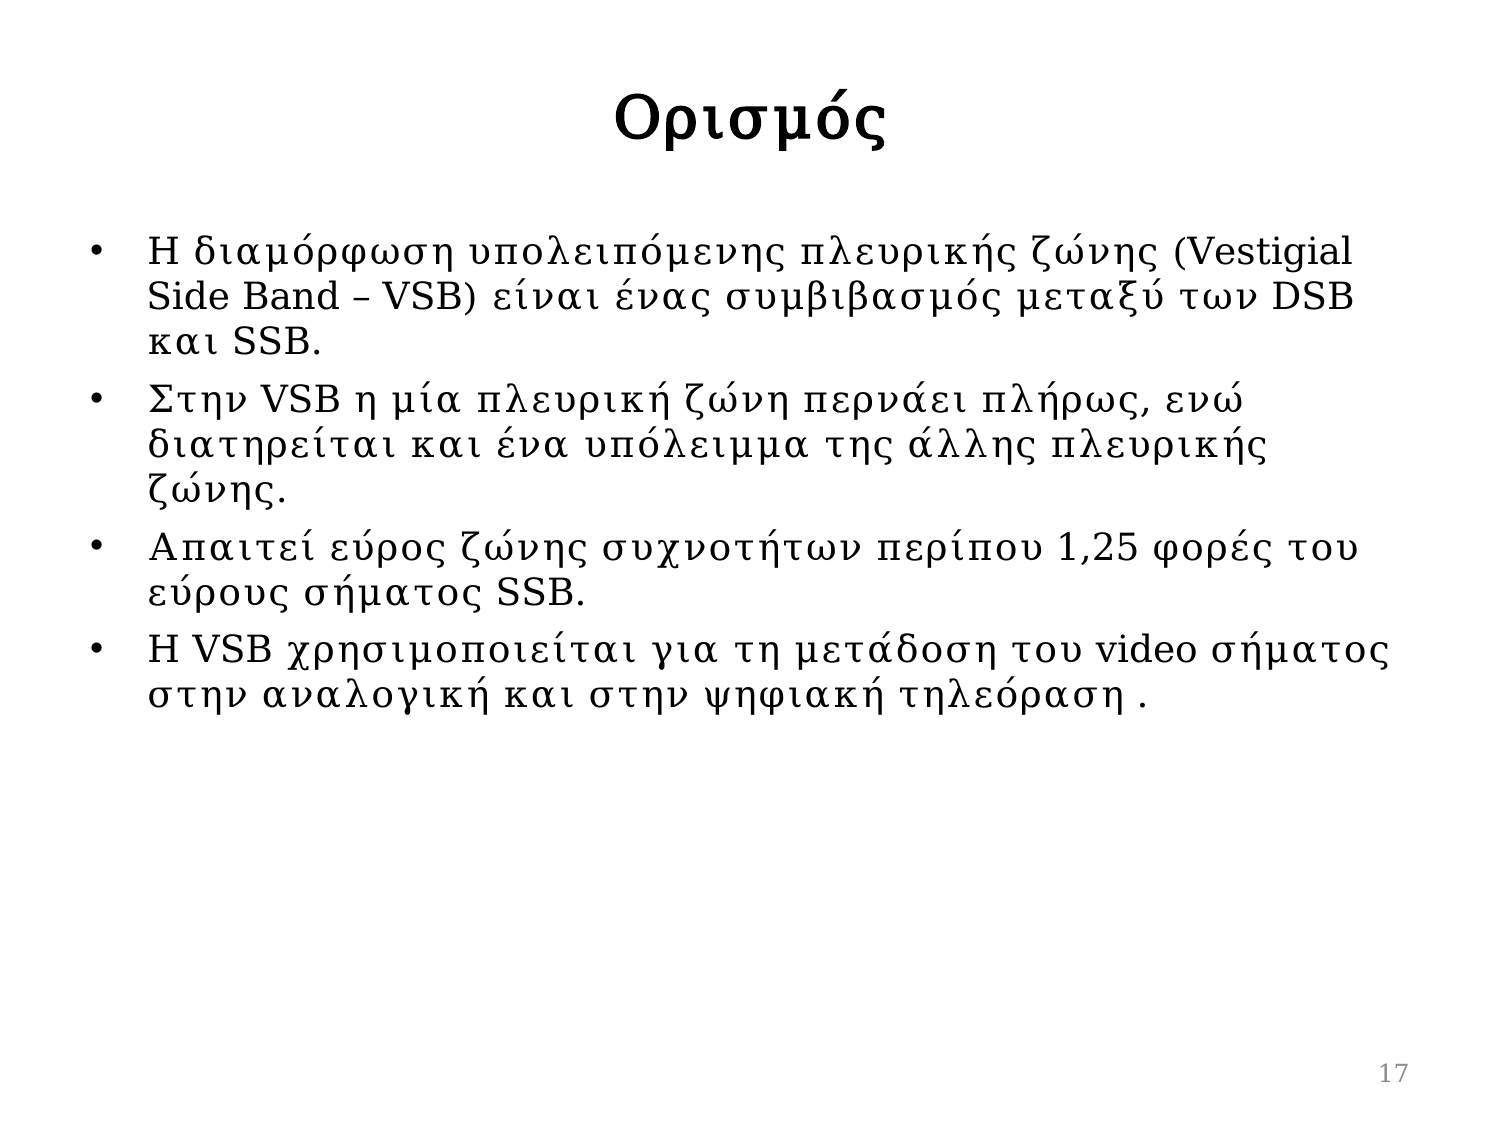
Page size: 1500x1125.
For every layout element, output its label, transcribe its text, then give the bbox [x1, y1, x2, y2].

list Η διαμόρφωση υπολειπόμενης πλευρικής ζώνης (Vestigial Side Band – VSB) είναι ένας συμβιβασμός μεταξύ των DSB και SSB. Στην VSB η μία πλευρική ζώνη περνάει πλήρως, ενώ διατηρείται και ένα υπόλειμμα της άλλης πλευρικής ζώνης. Απαιτεί εύρος ζώνης συχνοτήτων περίπου 1,25 φορές του εύρους σήματος SSB. Η VSB χρησιμοποιείται για τη μετάδοση του video σήματος στην αναλογική και στην ψηφιακή τηλεόραση . [75, 219, 1425, 1035]
title Ορισμός [75, 20, 1425, 209]
slide_number 17 [1222, 1042, 1425, 1103]
